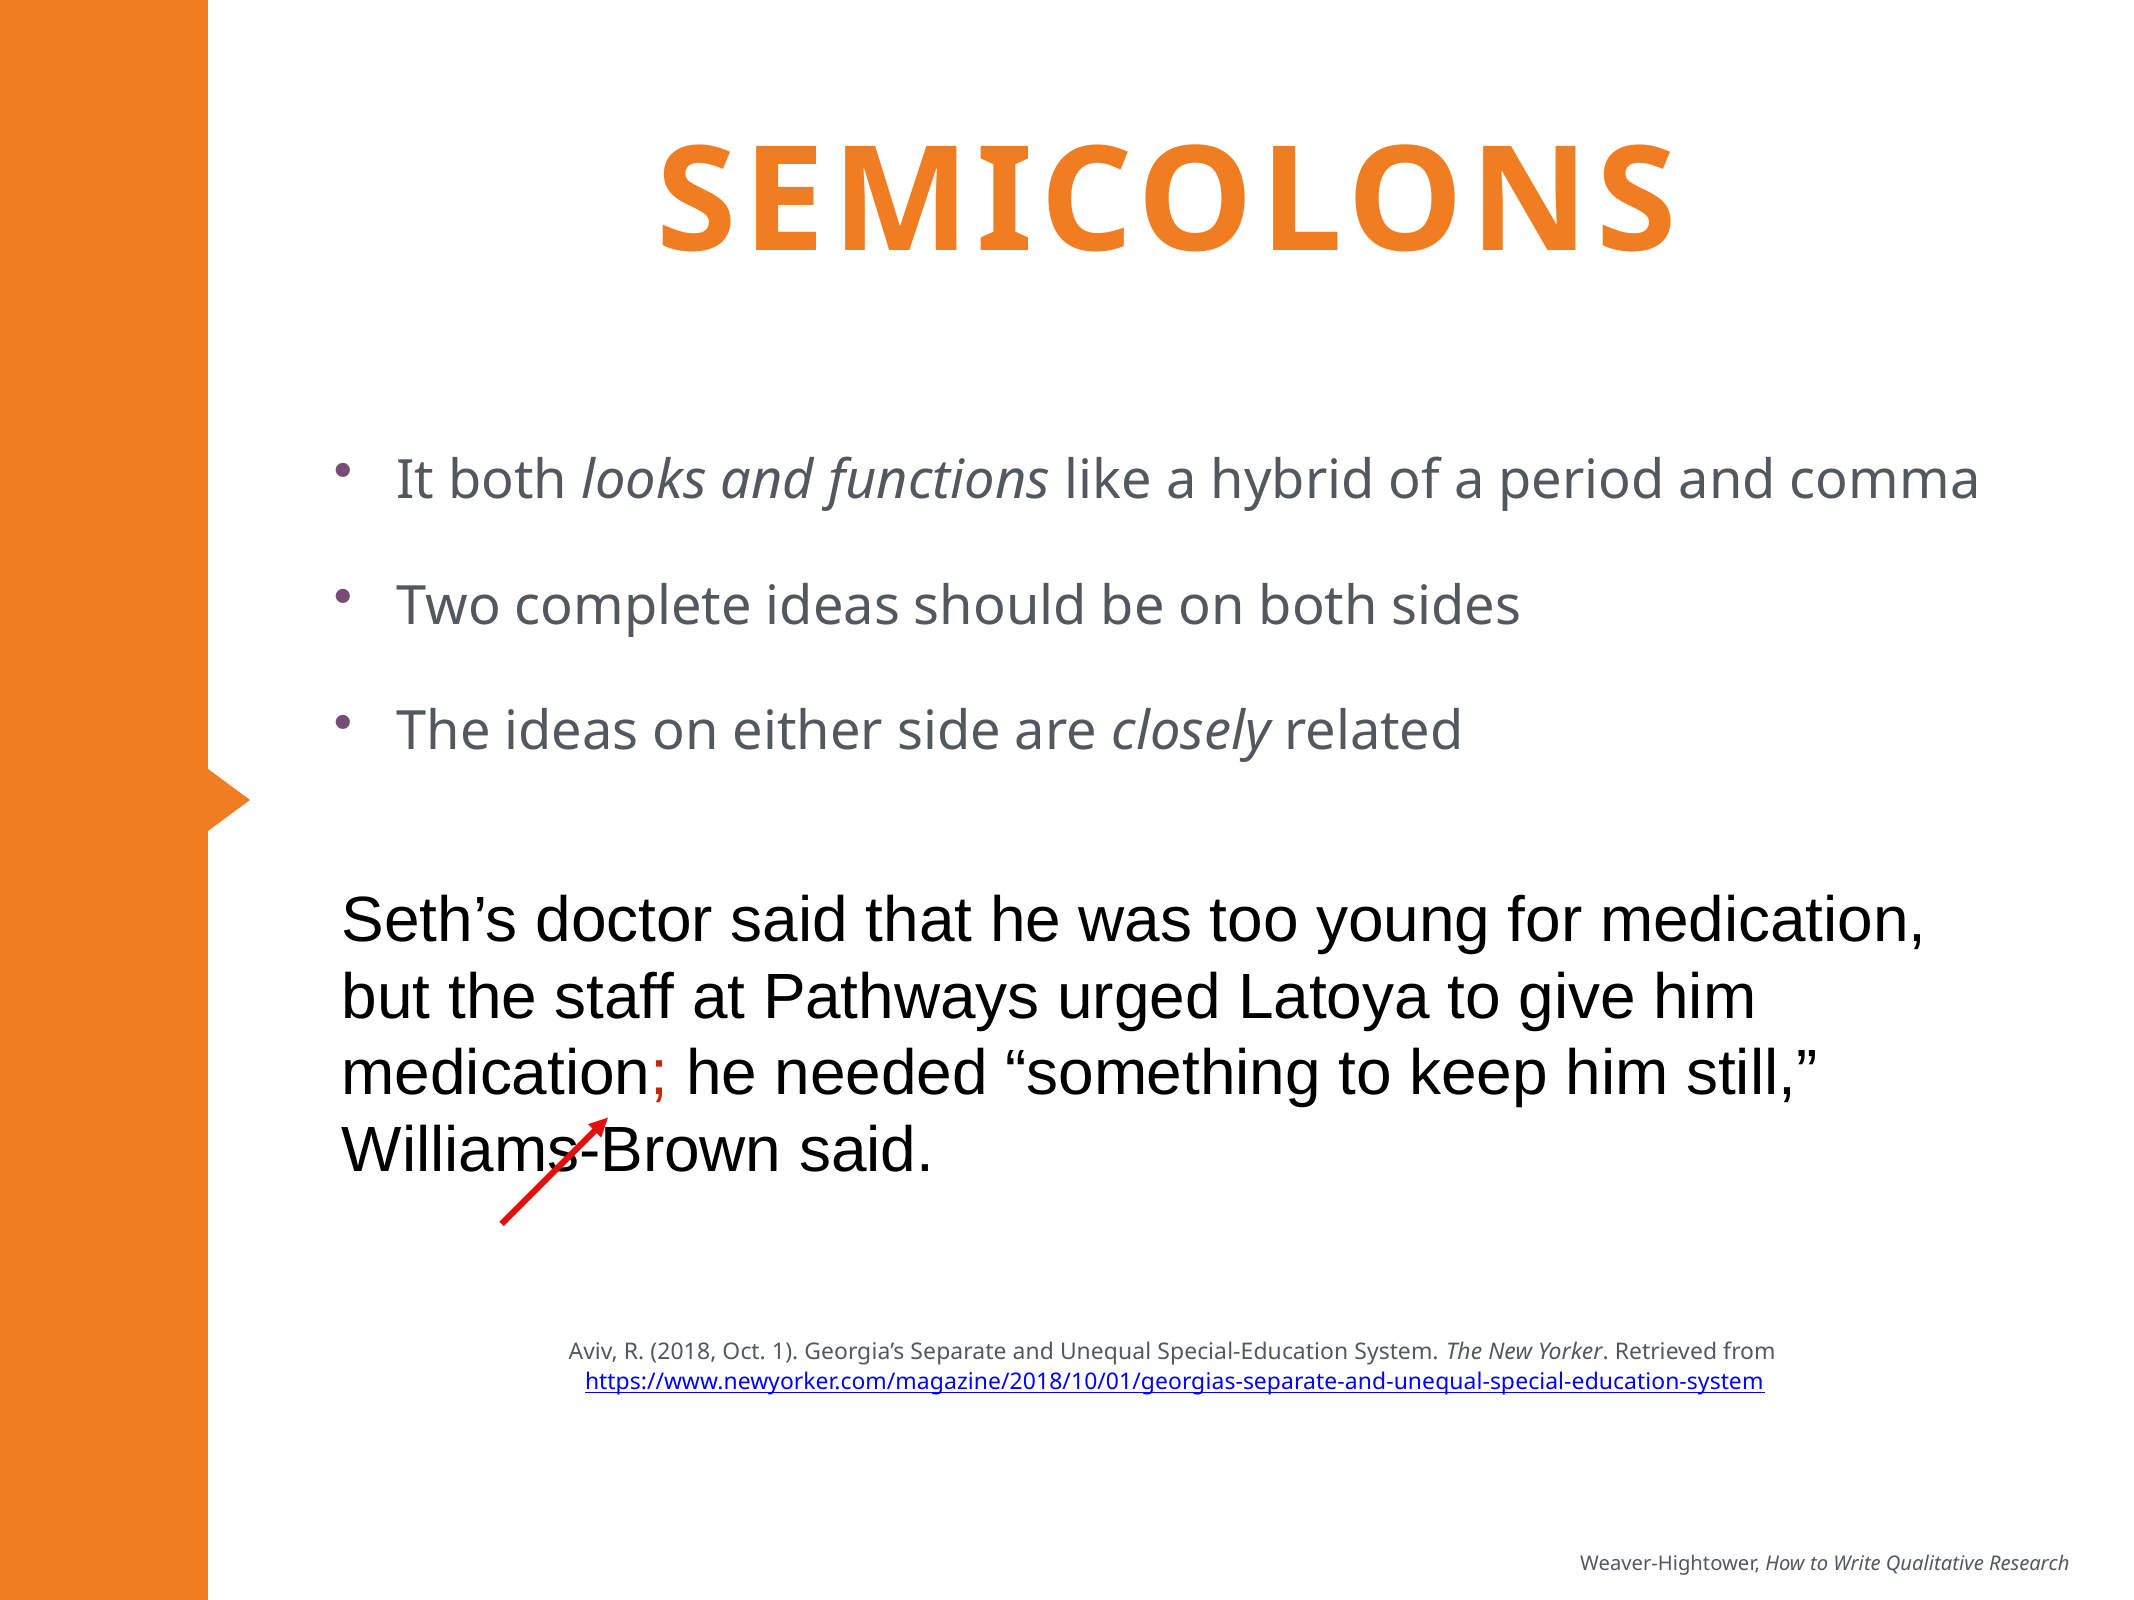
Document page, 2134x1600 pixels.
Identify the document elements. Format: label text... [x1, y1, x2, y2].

list It both looks and functions like a hybrid of a period and comma Two complete ideas should be on both sides The ideas on either side are closely related [333, 437, 2002, 826]
text_box Seth’s doctor said that he was too young for medication, but the staff at Pathways urged Latoya to give him medication; he needed “something to keep him still,” Williams-Brown said. [341, 877, 2009, 1186]
text_box Aviv, R. (2018, Oct. 1). Georgia’s Separate and Unequal Special-Education System. The New Yorker. Retrieved from https://www.newyorker.com/magazine/2018/10/01/georgias-separate-and-unequal-special-education-system [311, 1333, 2040, 1399]
text_box [501, 1117, 608, 1225]
title Semicolons [333, 103, 2002, 314]
